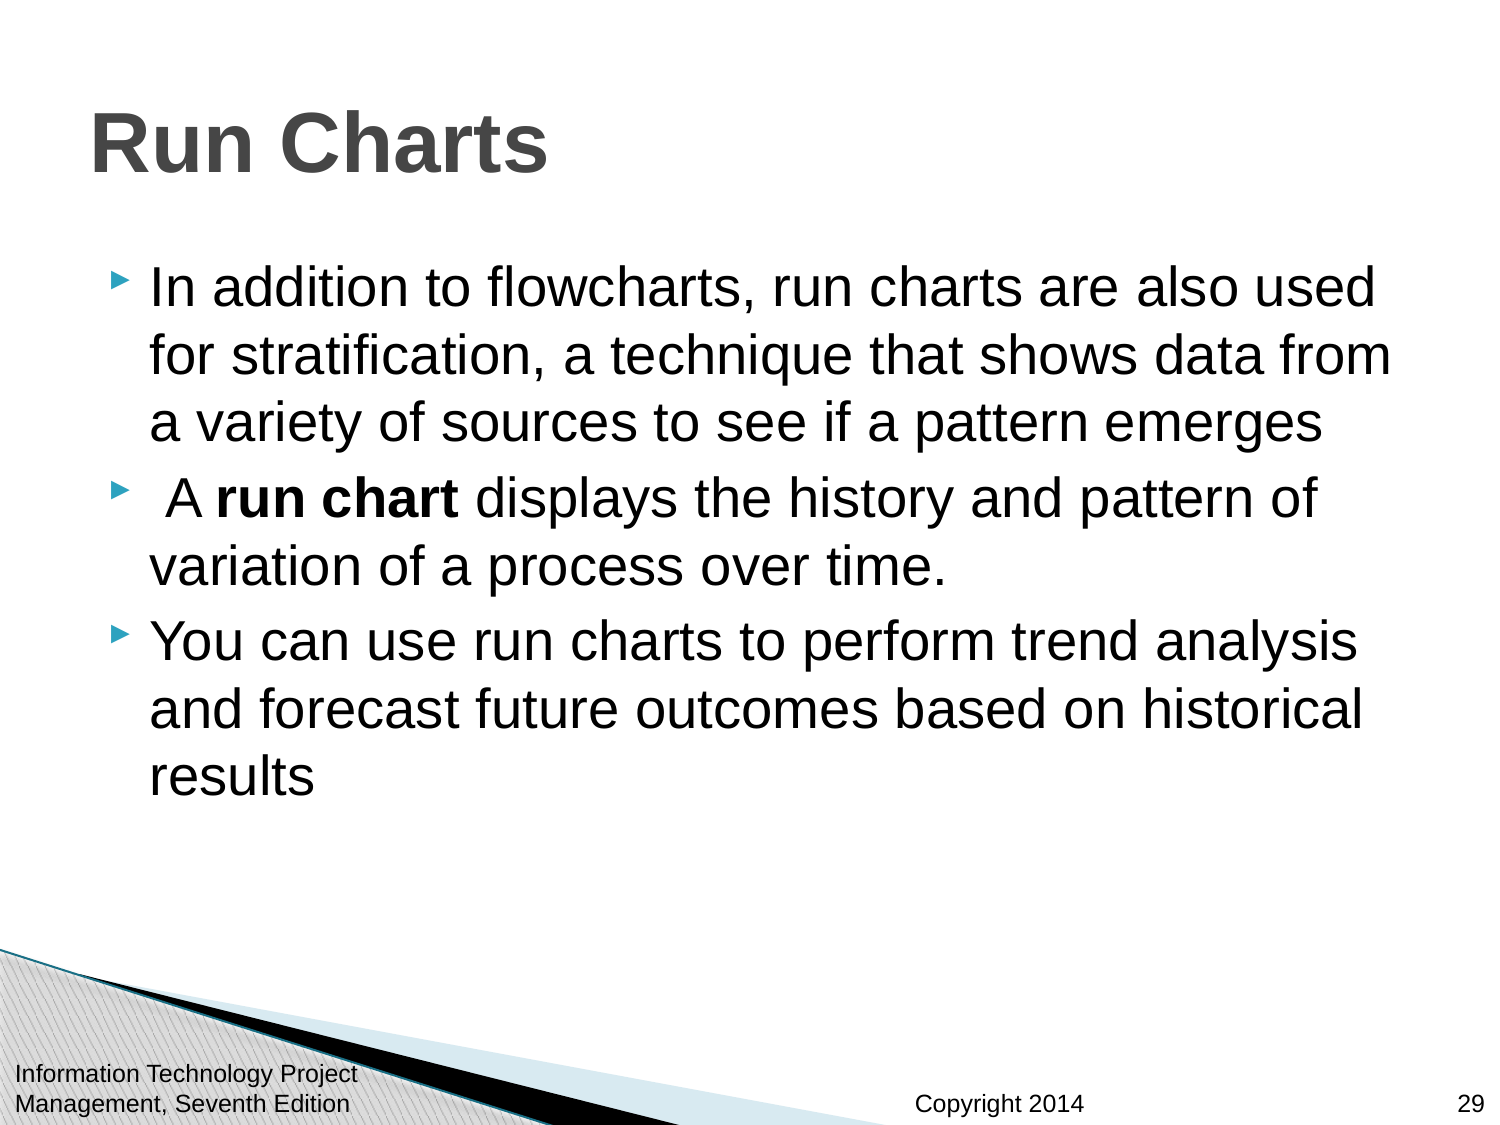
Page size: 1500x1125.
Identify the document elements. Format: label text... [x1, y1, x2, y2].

footer Information Technology Project Management, Seventh Edition [0, 1065, 425, 1125]
list In addition to flowcharts, run charts are also used for stratification, a technique that shows data from a variety of sources to see if a pattern emerges A run chart displays the history and pattern of variation of a process over time. You can use run charts to perform trend analysis and forecast future outcomes based on historical results [74, 242, 1426, 986]
slide_number 29 [1408, 1065, 1500, 1125]
title Run Charts [75, 45, 1425, 233]
